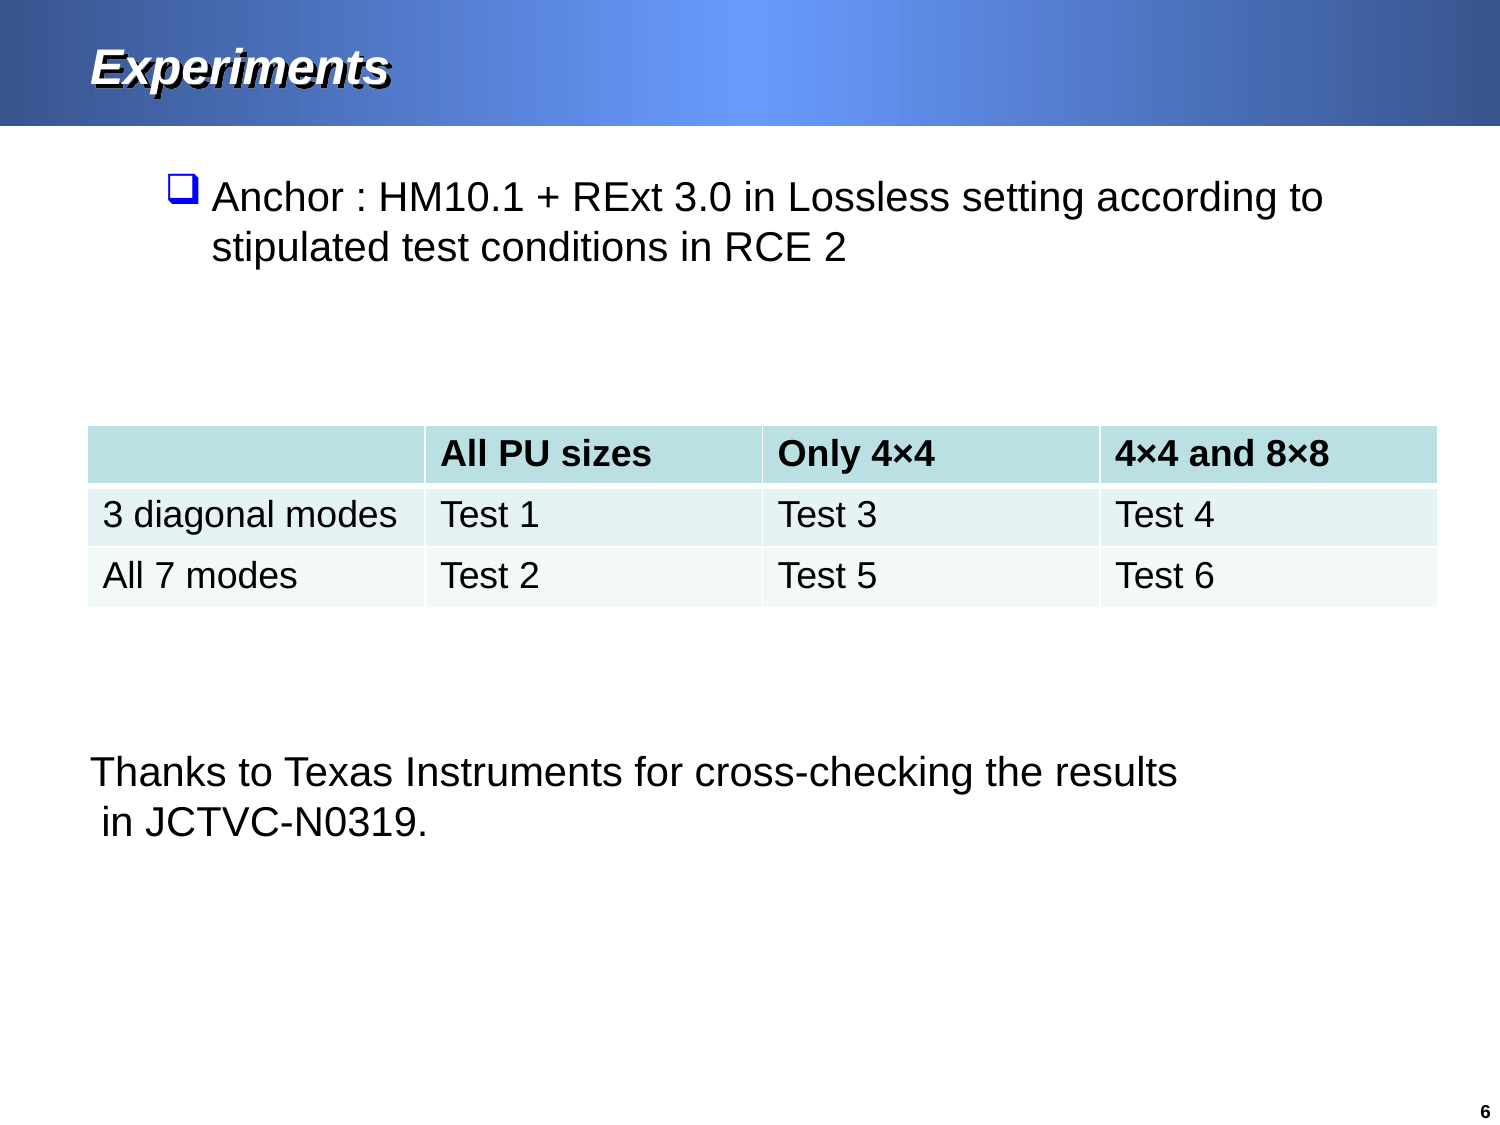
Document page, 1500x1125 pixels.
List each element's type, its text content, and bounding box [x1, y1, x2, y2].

table_cell Test 3 [763, 489, 1099, 546]
table_cell Test 5 [763, 548, 1099, 607]
table_header Only 4×4 [763, 426, 1099, 483]
table_header 4×4 and 8×8 [1101, 426, 1437, 483]
text_box Anchor : HM10.1 + RExt 3.0 in Lossless setting according to stipulated test conditions in RCE 2 [75, 162, 1400, 278]
table_cell Test 1 [426, 489, 762, 546]
table_cell All 7 modes [88, 548, 424, 607]
slide_number 6 [1368, 1091, 1500, 1125]
table_cell Test 4 [1101, 489, 1437, 546]
table_cell Test 6 [1101, 548, 1437, 607]
table_cell Test 2 [426, 548, 762, 607]
table_cell 3 diagonal modes [88, 489, 424, 546]
table_header All PU sizes [426, 426, 762, 483]
table_header [88, 426, 424, 483]
title Experiments [74, 12, 1426, 126]
text_box Thanks to Texas Instruments for cross-checking the results in JCTVC-N0319. [74, 737, 1275, 853]
